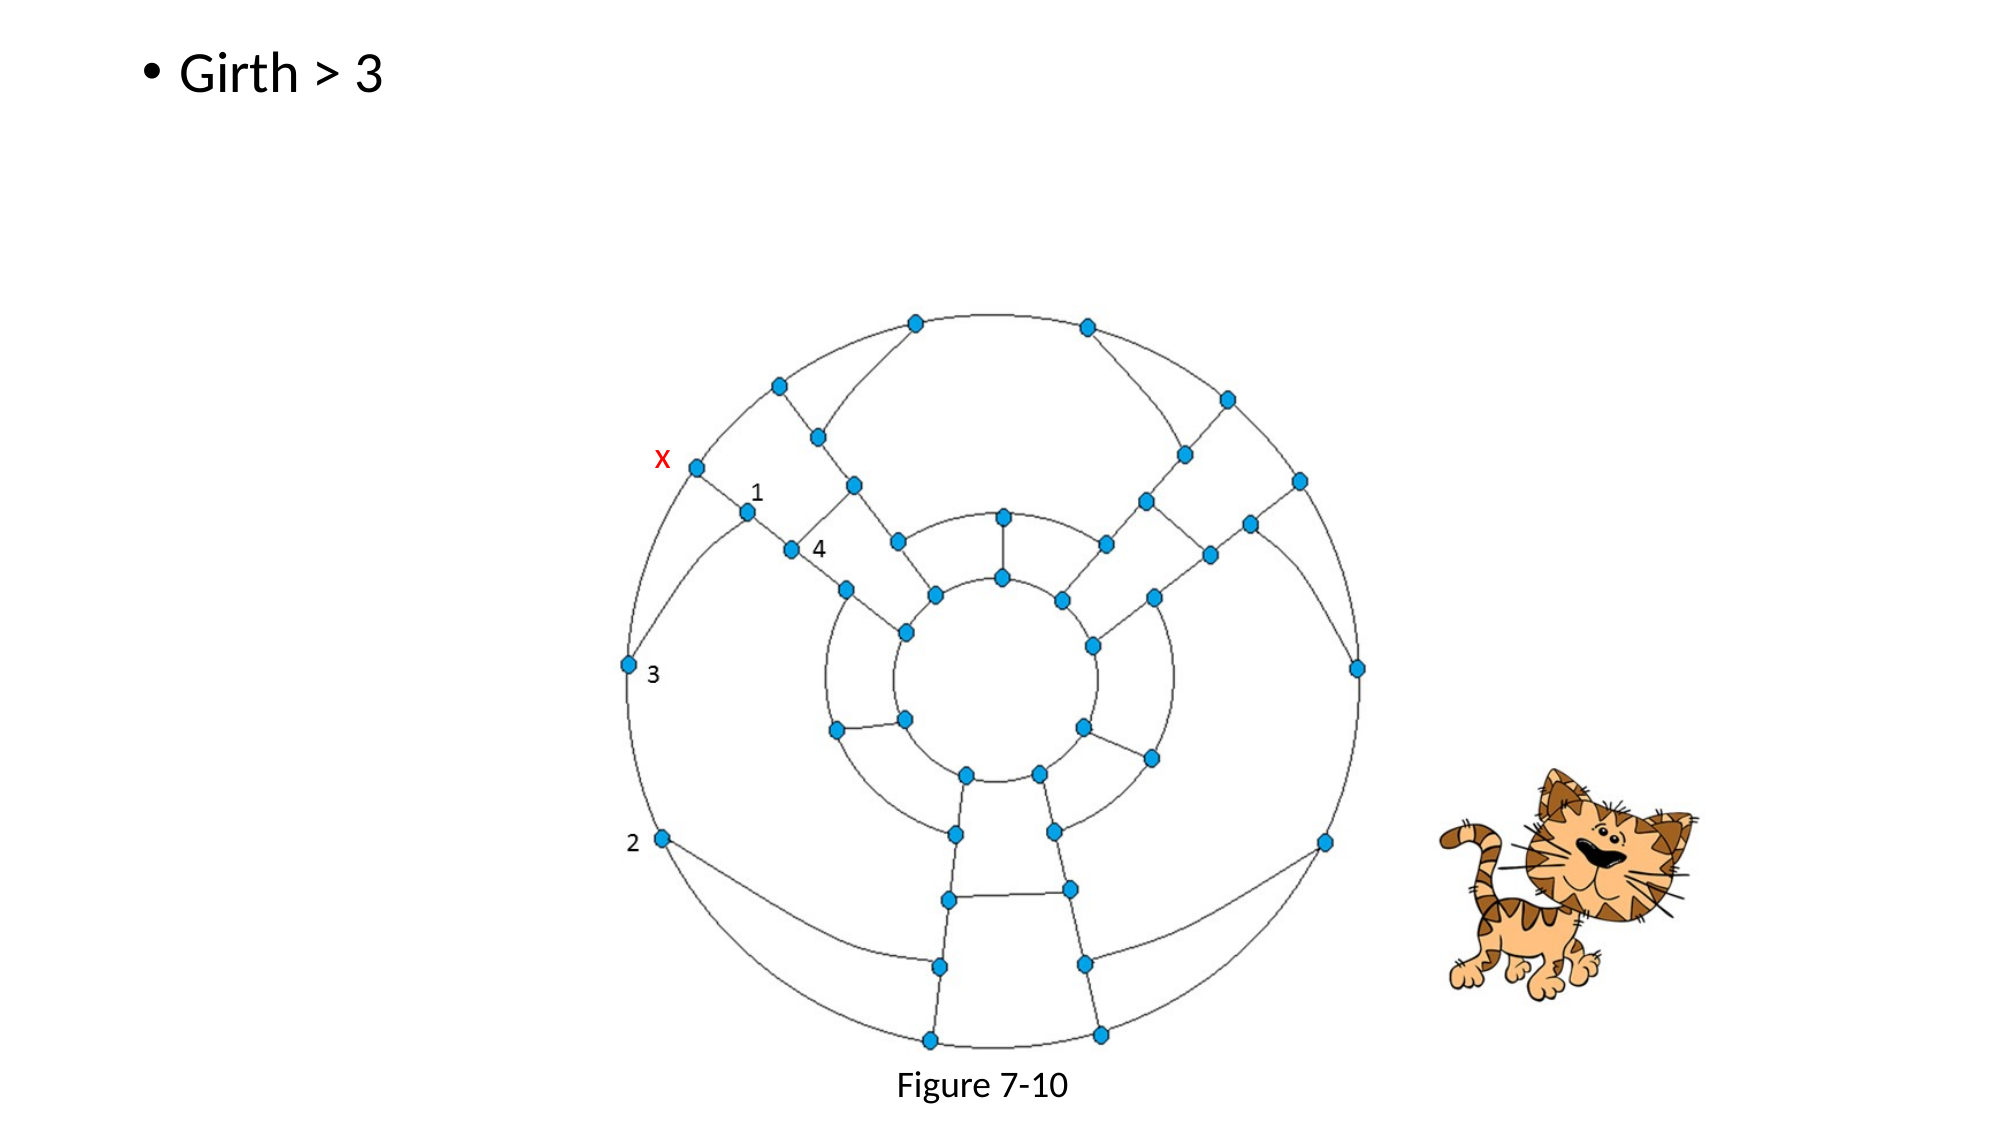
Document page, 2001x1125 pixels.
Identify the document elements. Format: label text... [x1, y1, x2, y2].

picture [610, 305, 1706, 1054]
list Girth > 3 [126, 35, 1852, 749]
text_box Figure 7-10 [882, 1054, 1084, 1113]
